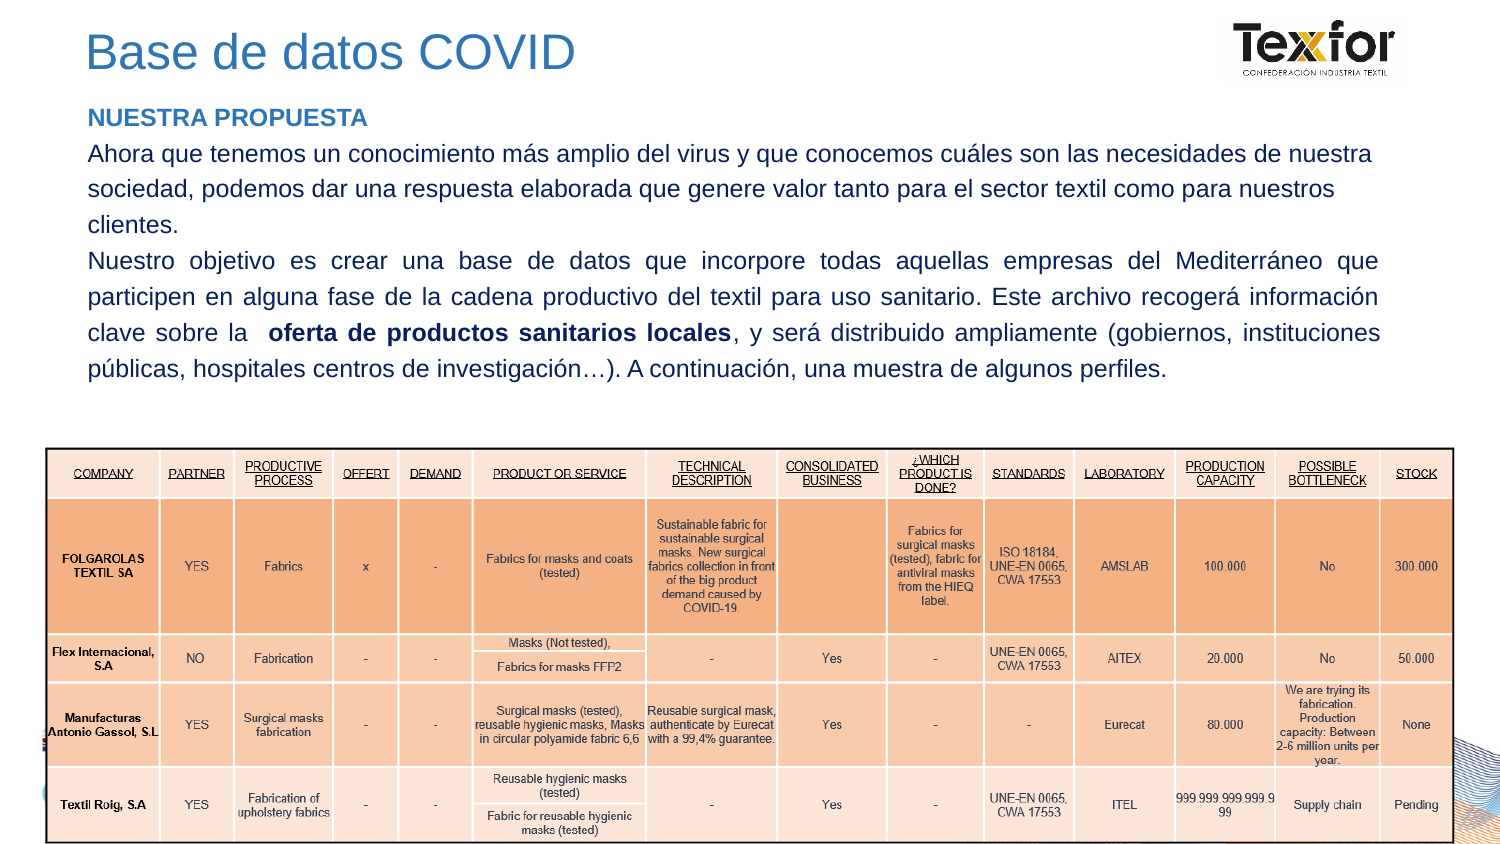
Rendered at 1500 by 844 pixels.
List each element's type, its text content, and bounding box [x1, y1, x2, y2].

text_box NUESTRA PROPUESTA Ahora que tenemos un conocimiento más amplio del virus y que conocemos cuáles son las necesidades de nuestra sociedad, podemos dar una respuesta elaborada que genere valor tanto para el sector textil como para nuestros clientes. Nuestro objetivo es crear una base de datos que incorpore todas aquellas empresas del Mediterráneo que participen en alguna fase de la cadena productivo del textil para uso sanitario. Este archivo recogerá información clave sobre la oferta de productos sanitarios locales, y será distribuido ampliamente (gobiernos, instituciones públicas, hospitales centros de investigación…). A continuación, una muestra de algunos perfiles. [79, 87, 1390, 390]
picture [0, 0, 1500, 844]
text_box Base de datos COVID [79, 13, 1475, 86]
